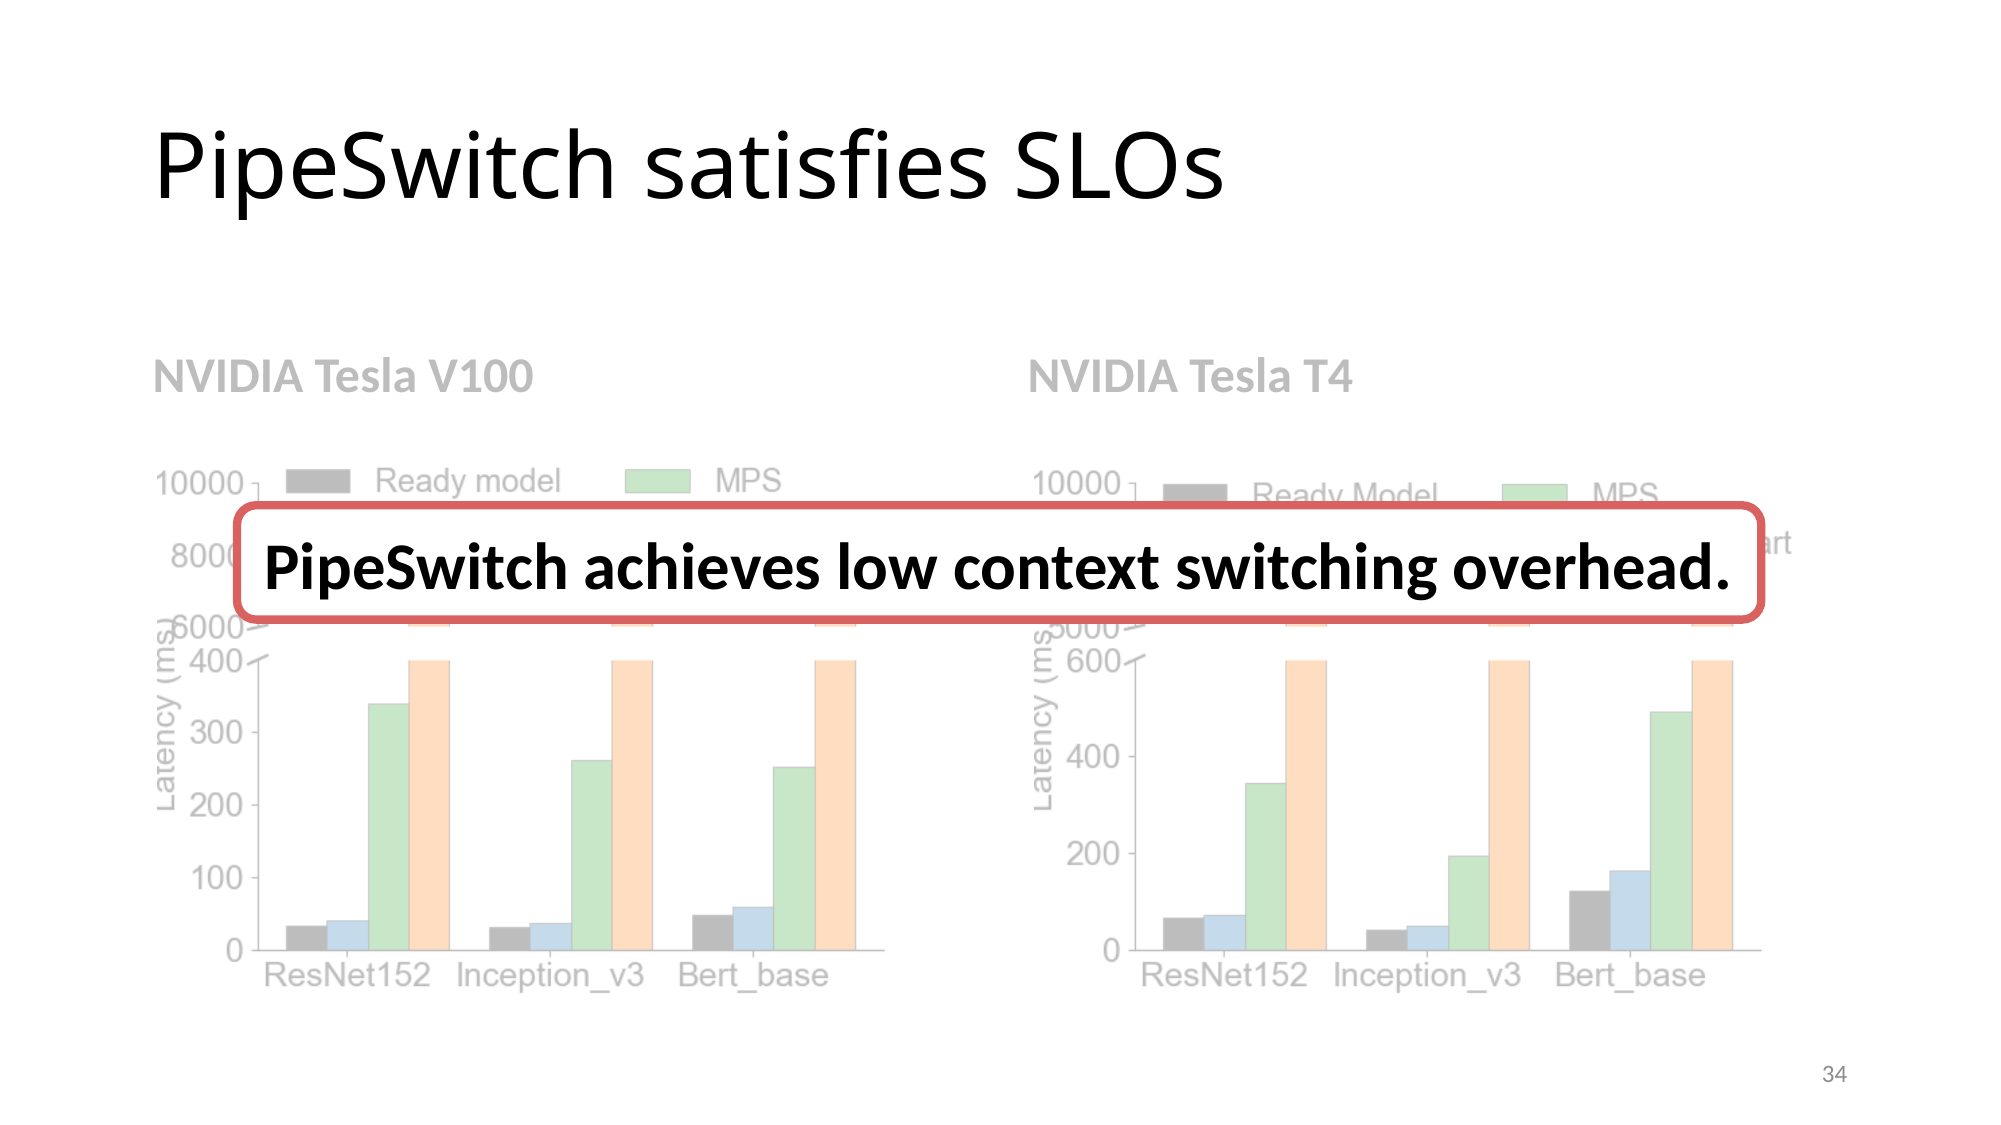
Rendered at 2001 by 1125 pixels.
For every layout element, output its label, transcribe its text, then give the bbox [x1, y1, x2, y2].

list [1034, 410, 1841, 1016]
list NVIDIA Tesla T4 [1012, 275, 1863, 411]
text_box PipeSwitch achieves low context switching overhead. [964, 504, 1034, 621]
title PipeSwitch satisfies SLOs [137, 59, 1863, 278]
slide_number 34 [1412, 1042, 1863, 1103]
list NVIDIA Tesla V100 [137, 275, 984, 411]
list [157, 410, 964, 1016]
